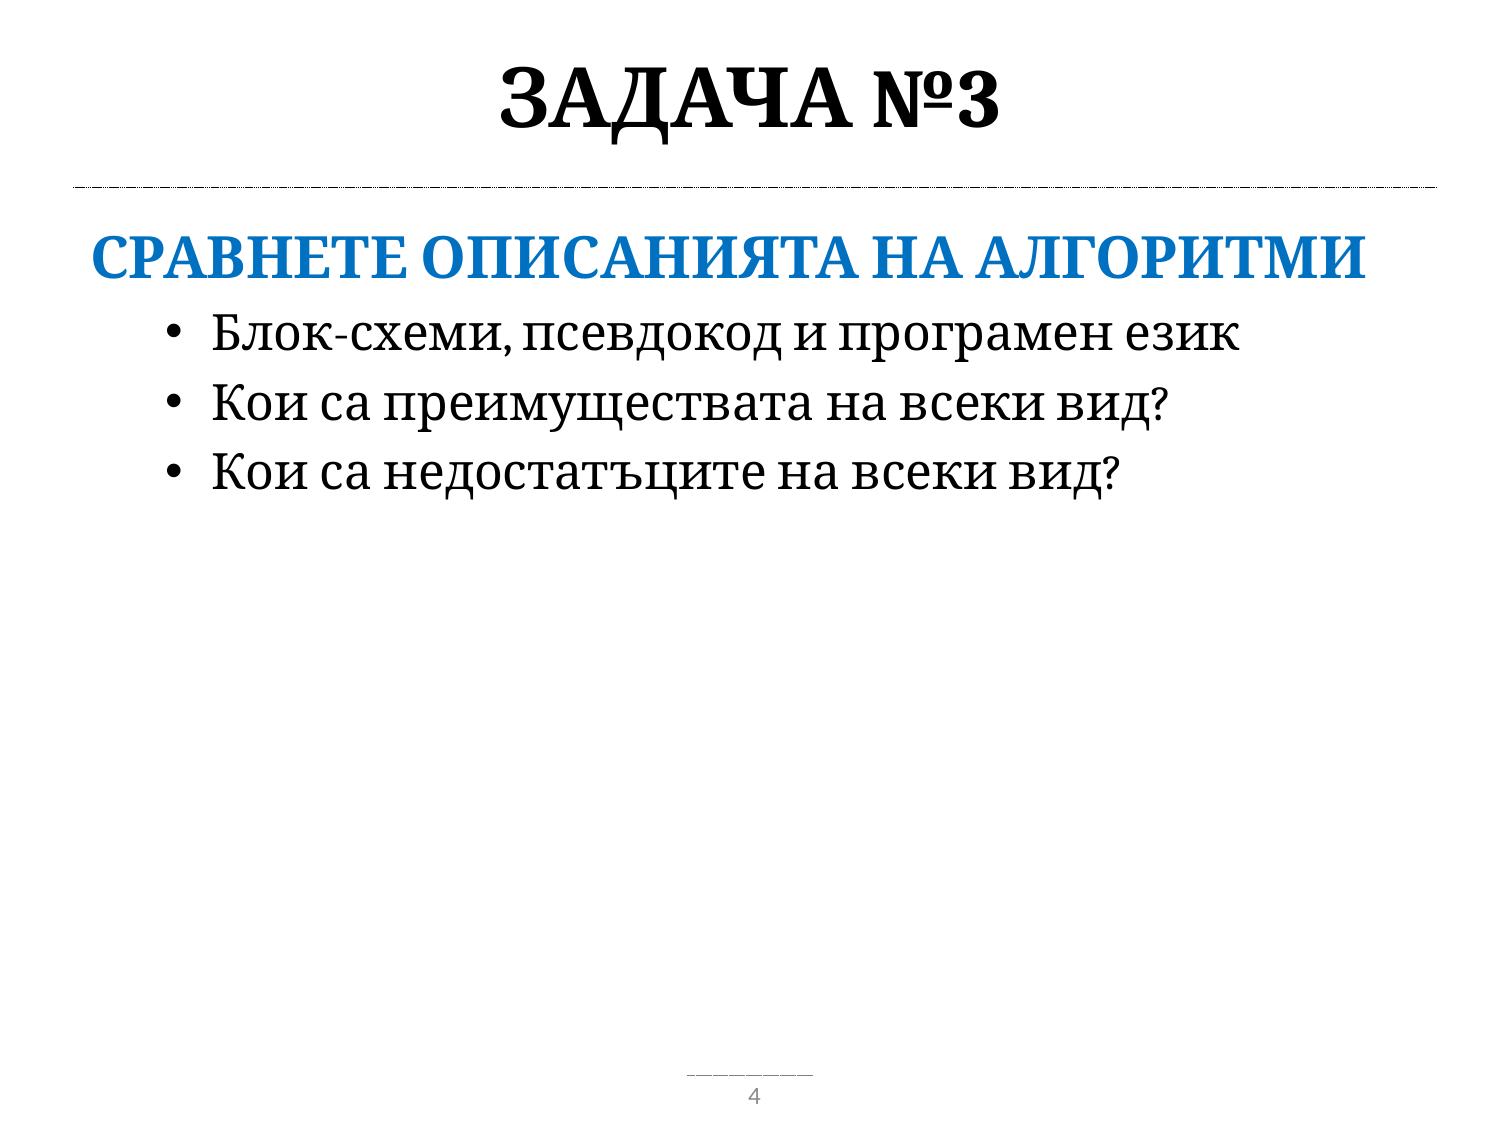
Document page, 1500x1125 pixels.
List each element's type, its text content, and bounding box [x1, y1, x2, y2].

list Сравнете описанията на алгоритми Блок-схеми, псевдокод и програмен език Кои са преимуществата на всеки вид? Кои са недостатъците на всеки вид? [75, 212, 1450, 1063]
title Задача №3 [0, 0, 1500, 188]
slide_number 4 [579, 1065, 930, 1125]
